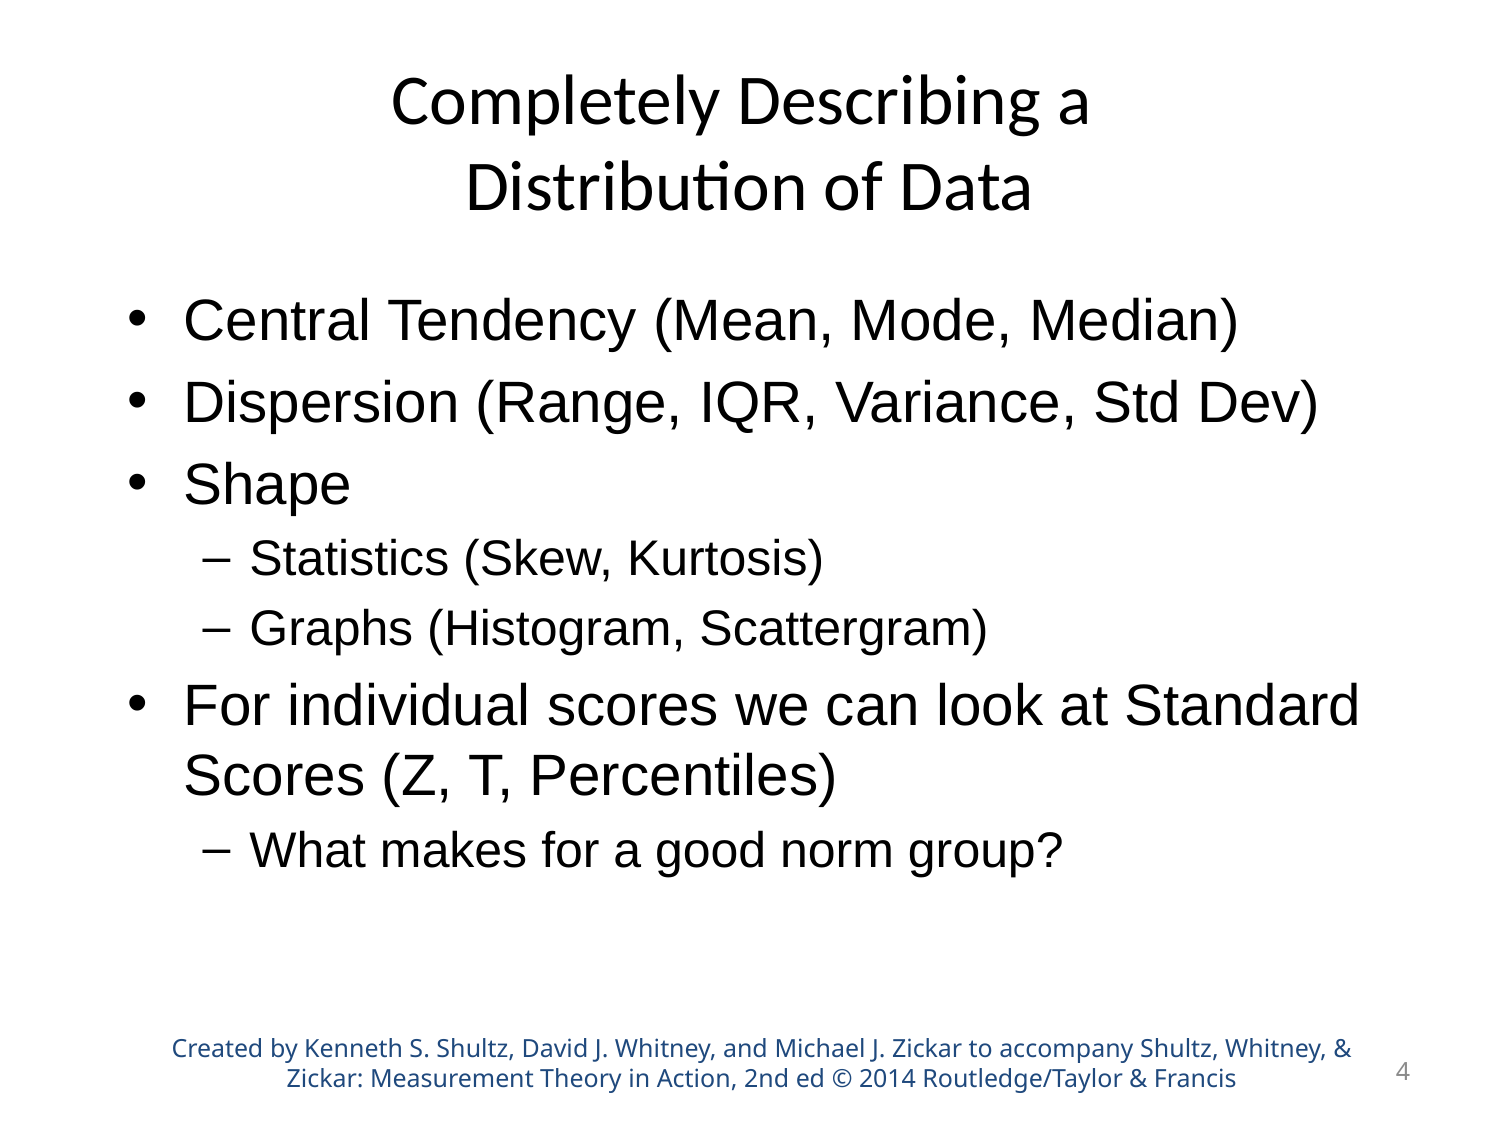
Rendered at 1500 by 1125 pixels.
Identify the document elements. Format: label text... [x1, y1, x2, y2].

footer Created by Kenneth S. Shultz, David J. Whitney, and Michael J. Zickar to accompany Shultz, Whitney, & Zickar: Measurement Theory in Action, 2nd ed © 2014 Routledge/Taylor & Francis [137, 1025, 1388, 1100]
slide_number 4 [1074, 1042, 1425, 1103]
list Central Tendency (Mean, Mode, Median) Dispersion (Range, IQR, Variance, Std Dev) Shape Statistics (Skew, Kurtosis) Graphs (Histogram, Scattergram) For individual scores we can look at Standard Scores (Z, T, Percentiles) What makes for a good norm group? [112, 275, 1438, 950]
title Completely Describing a Distribution of Data [75, 45, 1425, 233]
